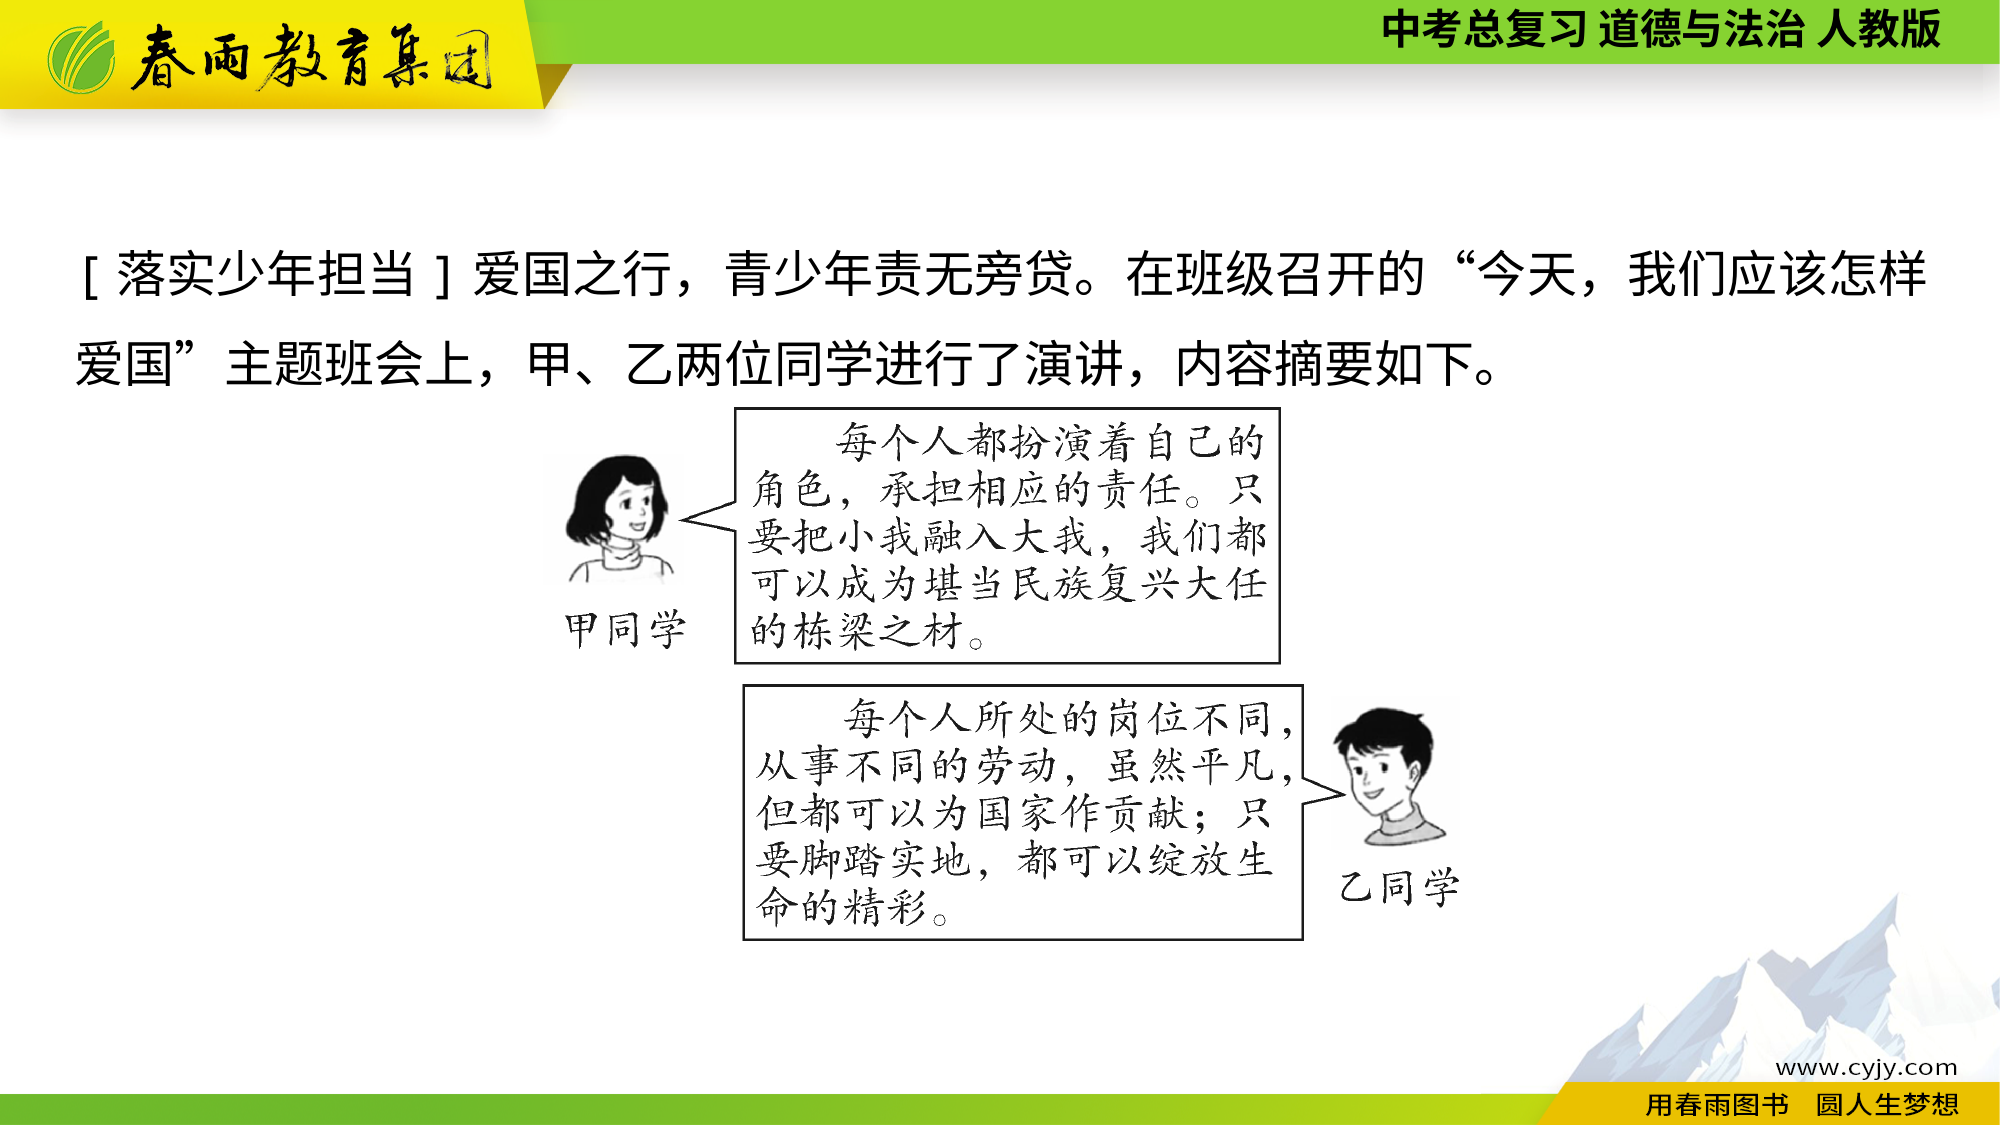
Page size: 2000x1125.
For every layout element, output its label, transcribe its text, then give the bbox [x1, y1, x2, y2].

picture [0, 0, 2000, 1125]
list [落实少年担当]爱国之行，青少年责无旁贷。在班级召开的“今天，我们应该怎样爱国”主题班会上，甲、乙两位同学进行了演讲，内容摘要如下。 [59, 205, 1944, 391]
